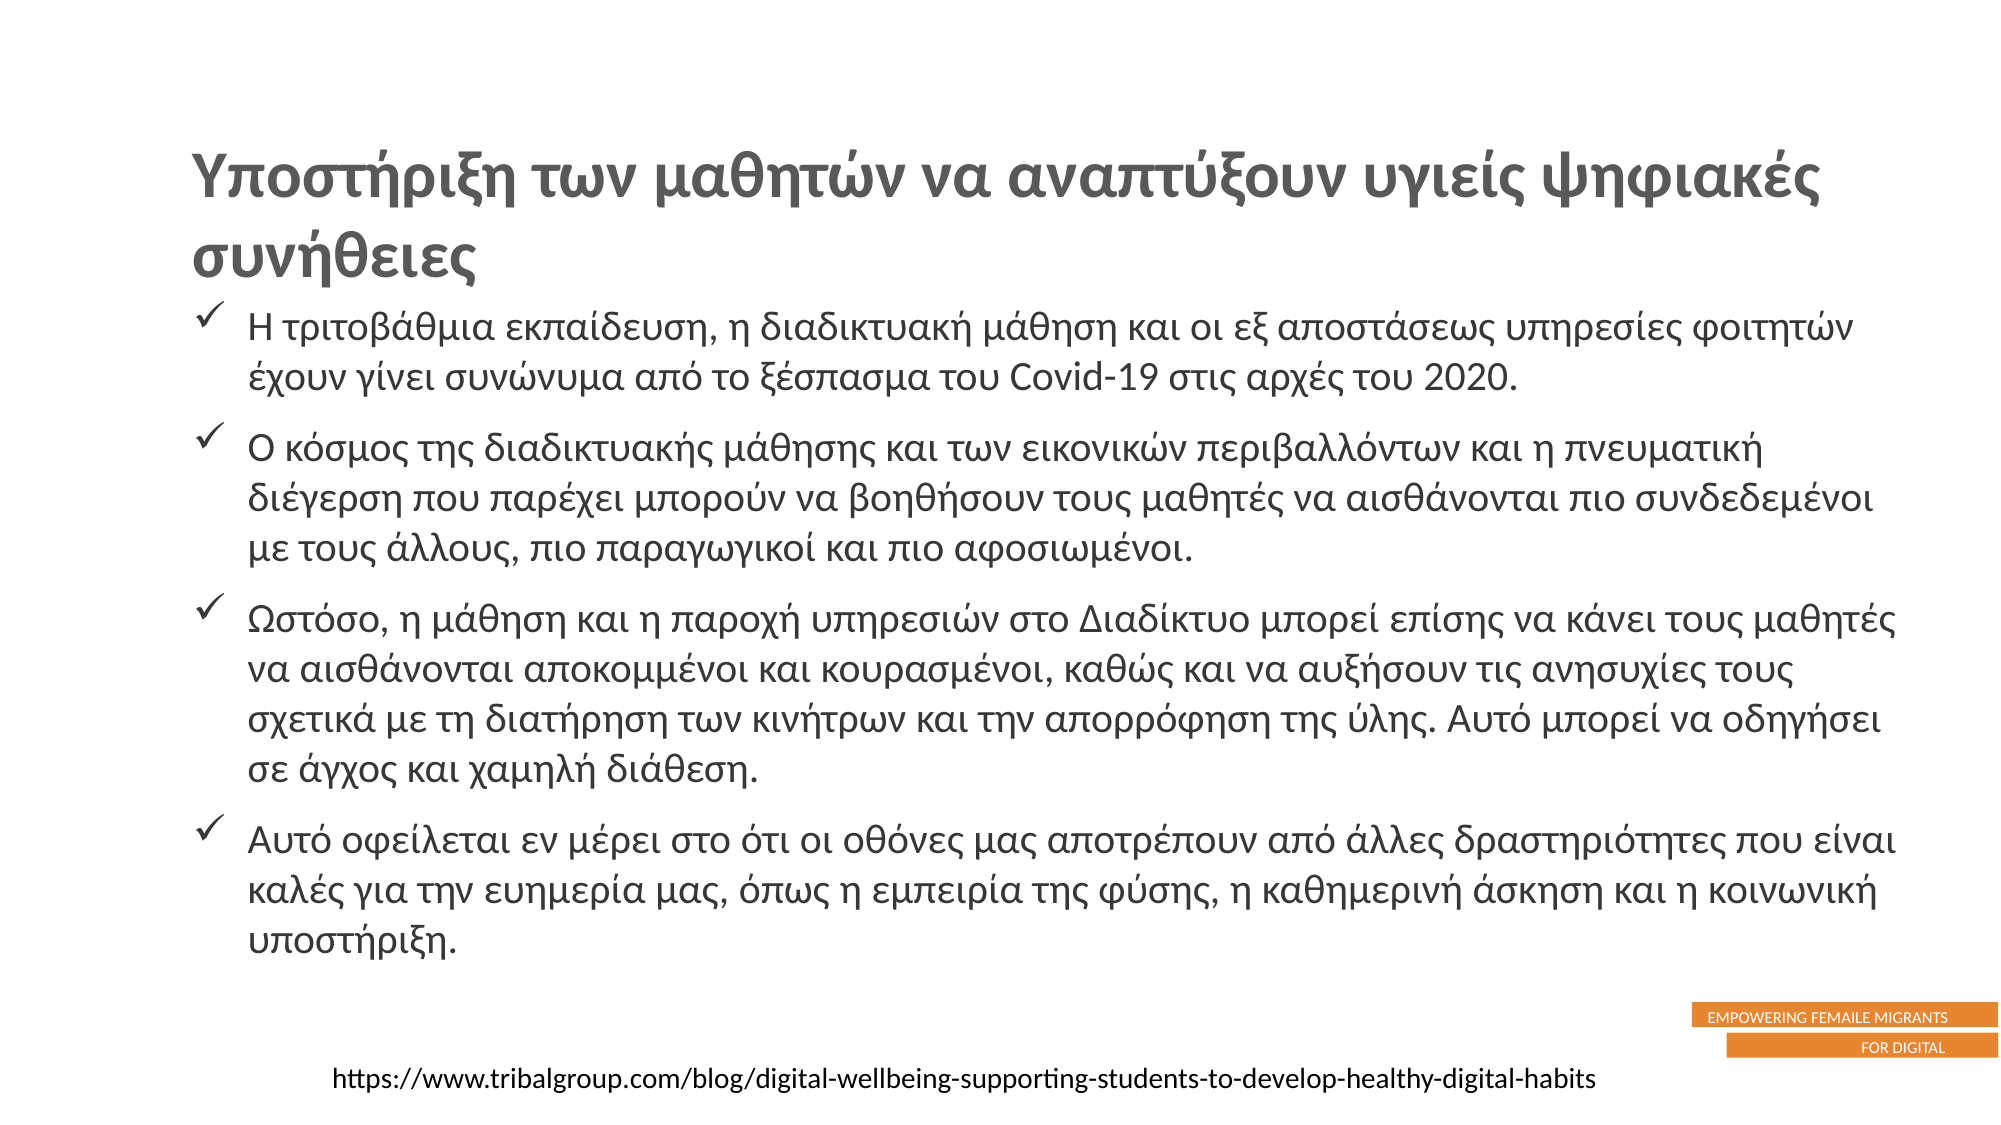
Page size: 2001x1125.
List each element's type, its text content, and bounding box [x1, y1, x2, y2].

text_box Υποστήριξη των μαθητών να αναπτύξουν υγιείς ψηφιακές συνήθειες [178, 123, 1917, 280]
text_box Η τριτοβάθμια εκπαίδευση, η διαδικτυακή μάθηση και οι εξ αποστάσεως υπηρεσίες φοιτητών έχουν γίνει συνώνυμα από το ξέσπασμα του Covid-19 στις αρχές του 2020. Ο κόσμος της διαδικτυακής μάθησης και των εικονικών περιβαλλόντων και η πνευματική διέγερση που παρέχει μπορούν να βοηθήσουν τους μαθητές να αισθάνονται πιο συνδεδεμένοι με τους άλλους, πιο παραγωγικοί και πιο αφοσιωμένοι. Ωστόσο, η μάθηση και η παροχή υπηρεσιών στο Διαδίκτυο μπορεί επίσης να κάνει τους μαθητές να αισθάνονται αποκομμένοι και κουρασμένοι, καθώς και να αυξήσουν τις ανησυχίες τους σχετικά με τη διατήρηση των κινήτρων και την απορρόφηση της ύλης. Αυτό μπορεί να οδηγήσει σε άγχος και χαμηλή διάθεση. Αυτό οφείλεται εν μέρει στο ότι οι οθόνες μας αποτρέπουν από άλλες δραστηριότητες που είναι καλές για την ευημερία μας, όπως η εμπειρία της φύσης, η καθημερινή άσκηση και η κοινωνική υποστήριξη. [178, 291, 1915, 947]
text_box https://www.tribalgroup.com/blog/digital-wellbeing-supporting-students-to-develop-healthy-digital-habits [317, 1052, 1683, 1102]
